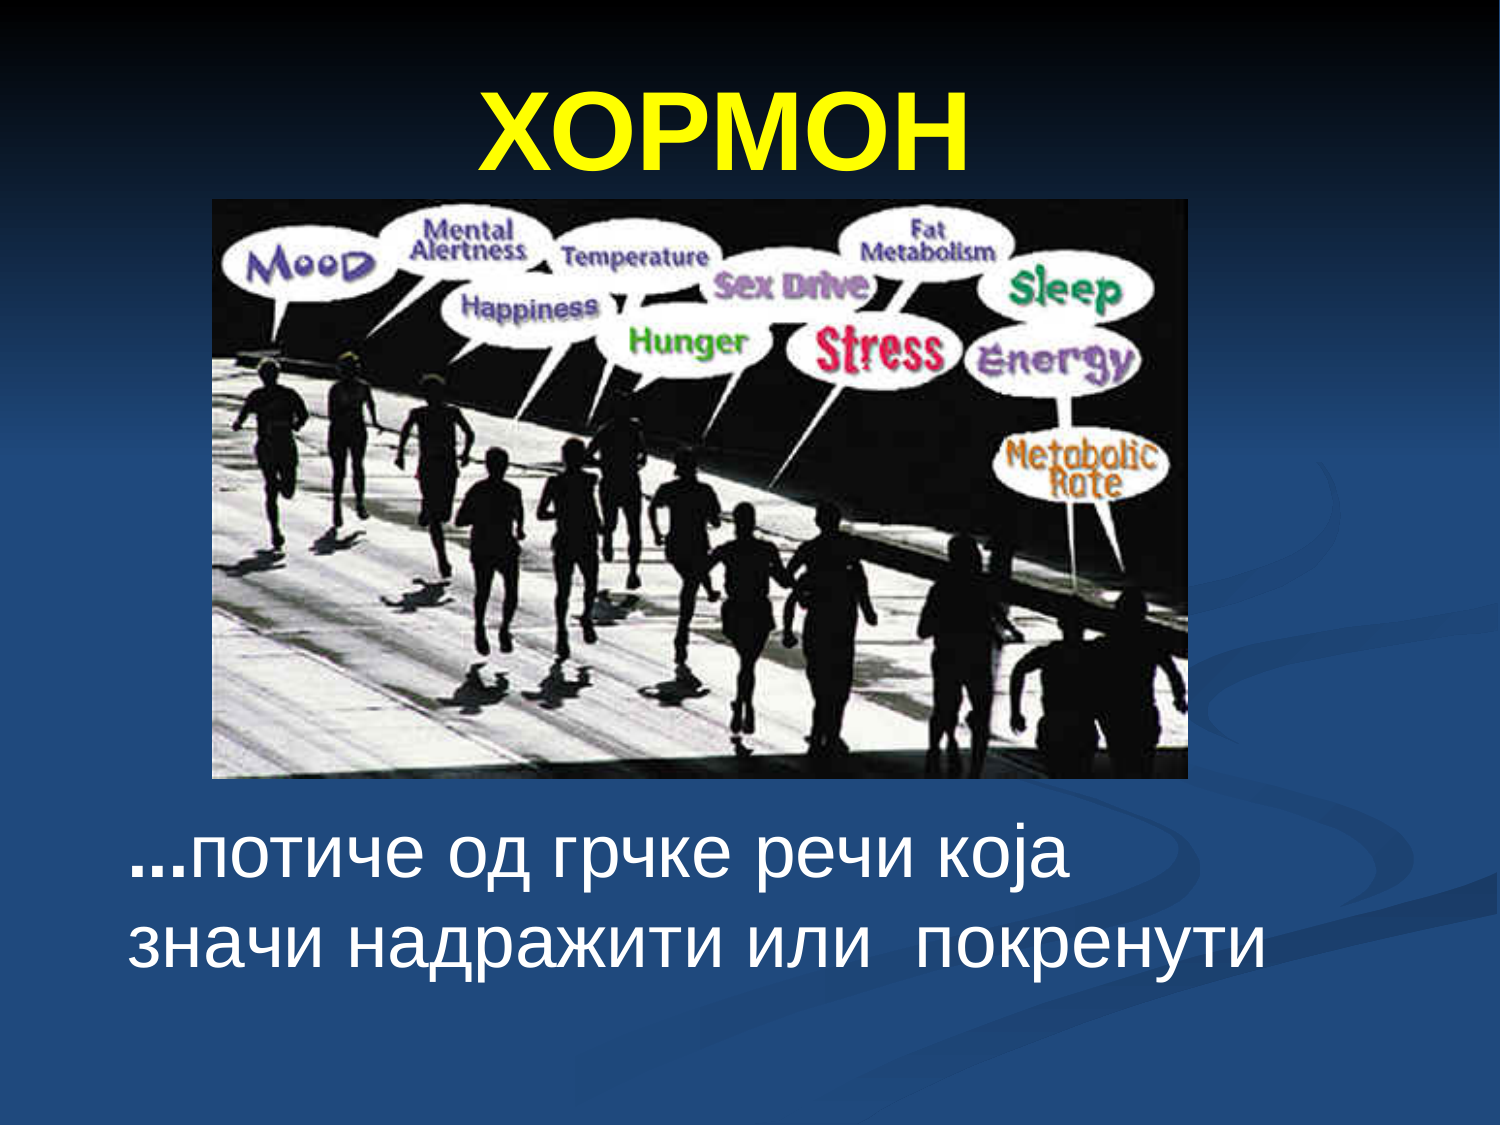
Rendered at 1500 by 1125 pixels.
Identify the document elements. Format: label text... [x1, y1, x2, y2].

text_box ...потиче од грчке речи која значи надражити или покренути [112, 795, 1463, 990]
title ХОРМОН [87, 0, 1363, 201]
picture [212, 199, 1188, 779]
